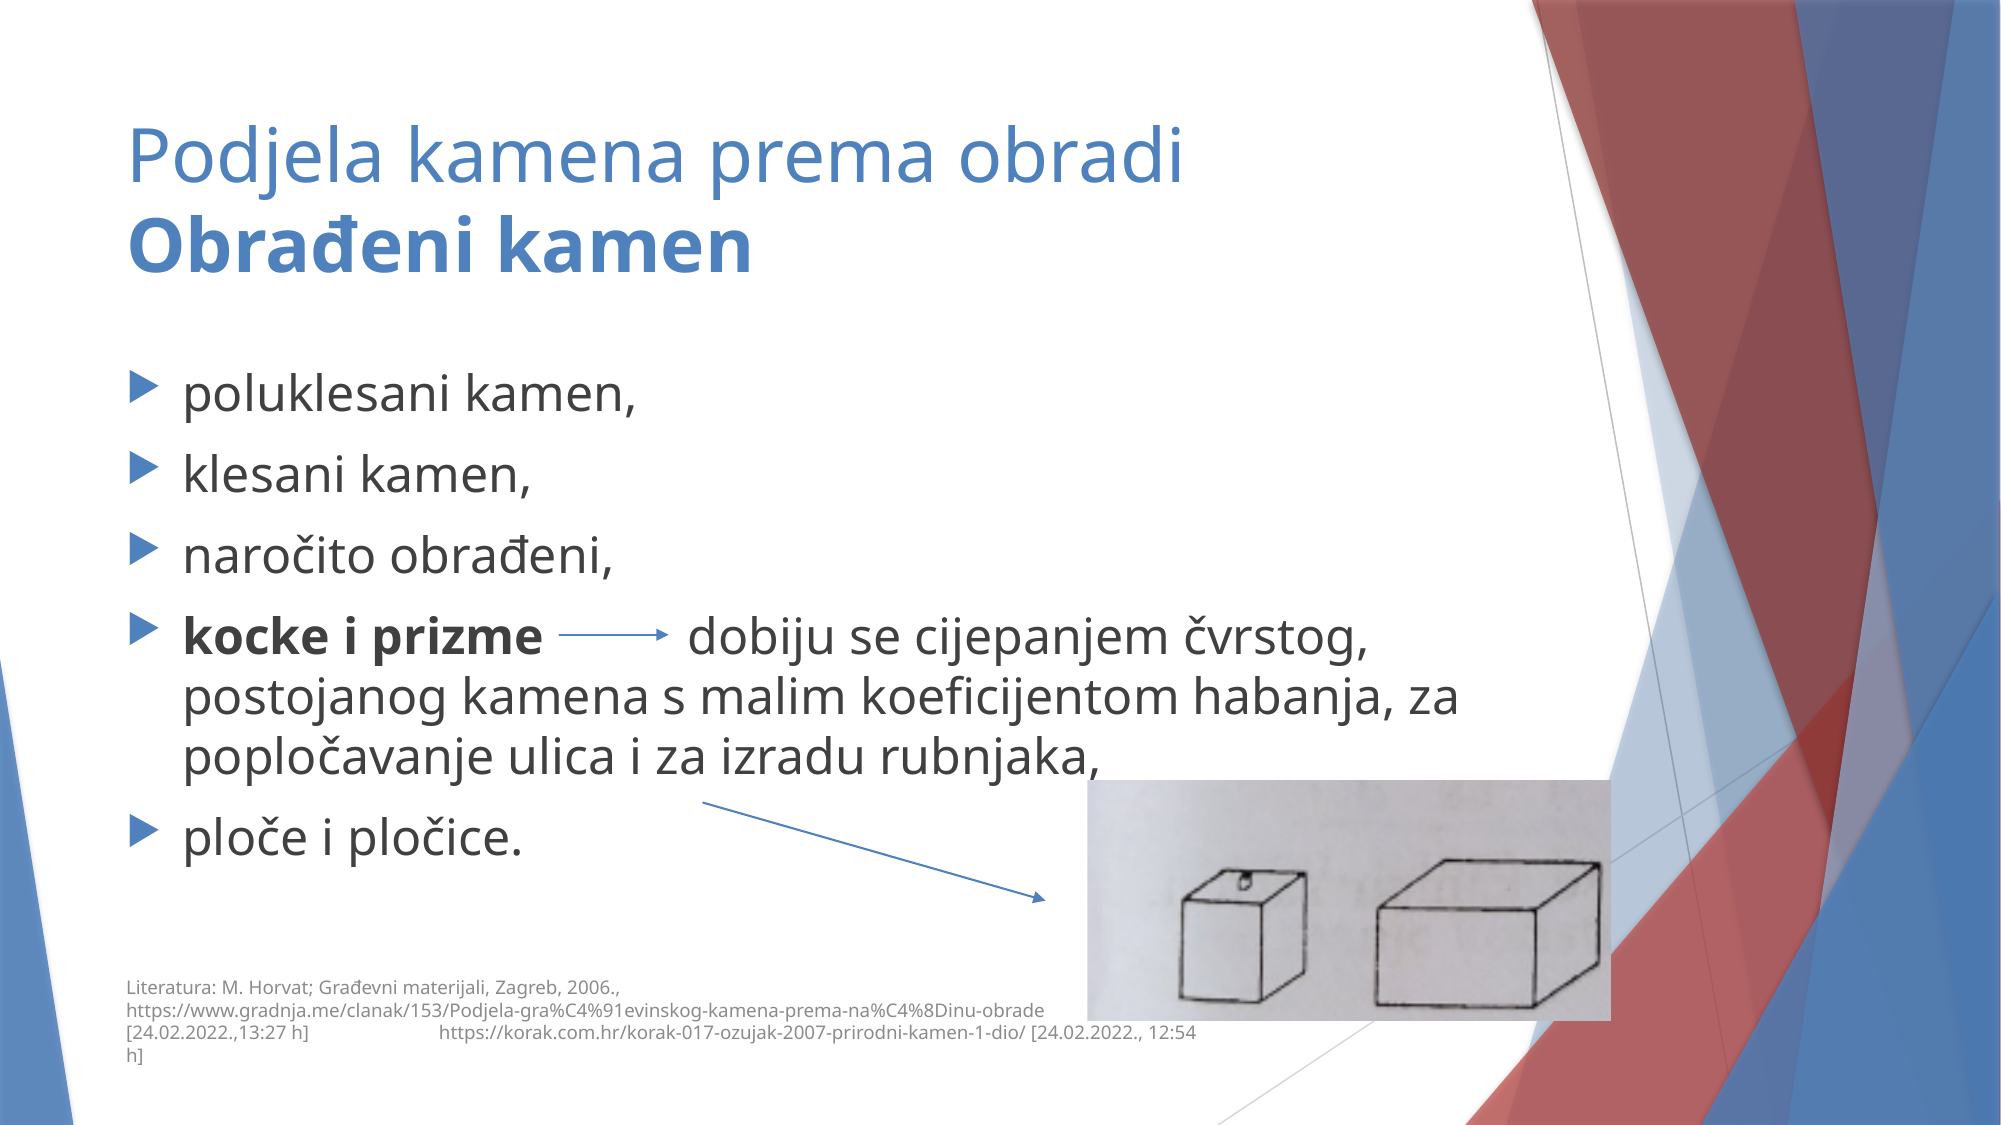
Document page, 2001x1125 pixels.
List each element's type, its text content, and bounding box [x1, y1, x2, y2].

footer Literatura: M. Horvat; Građevni materijali, Zagreb, 2006., https://www.gradnja.me/clanak/153/Podjela-gra%C4%91evinskog-kamena-prema-na%C4%8Dinu-obrade [24.02.2022.,13:27 h] https://korak.com.hr/korak-017-ozujak-2007-prirodni-kamen-1-dio/ [24.02.2022., 12:54 h] [111, 991, 1218, 1051]
title Podjela kamena prema obradi Obrađeni kamen [111, 99, 1522, 317]
picture [1086, 779, 1612, 1022]
list poluklesani kamen, klesani kamen, naročito obrađeni, kocke i prizme dobiju se cijepanjem čvrstog, postojanog kamena s malim koeficijentom habanja, za popločavanje ulica i za izradu rubnjaka, ploče i pločice. [111, 354, 1522, 991]
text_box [702, 802, 1047, 902]
